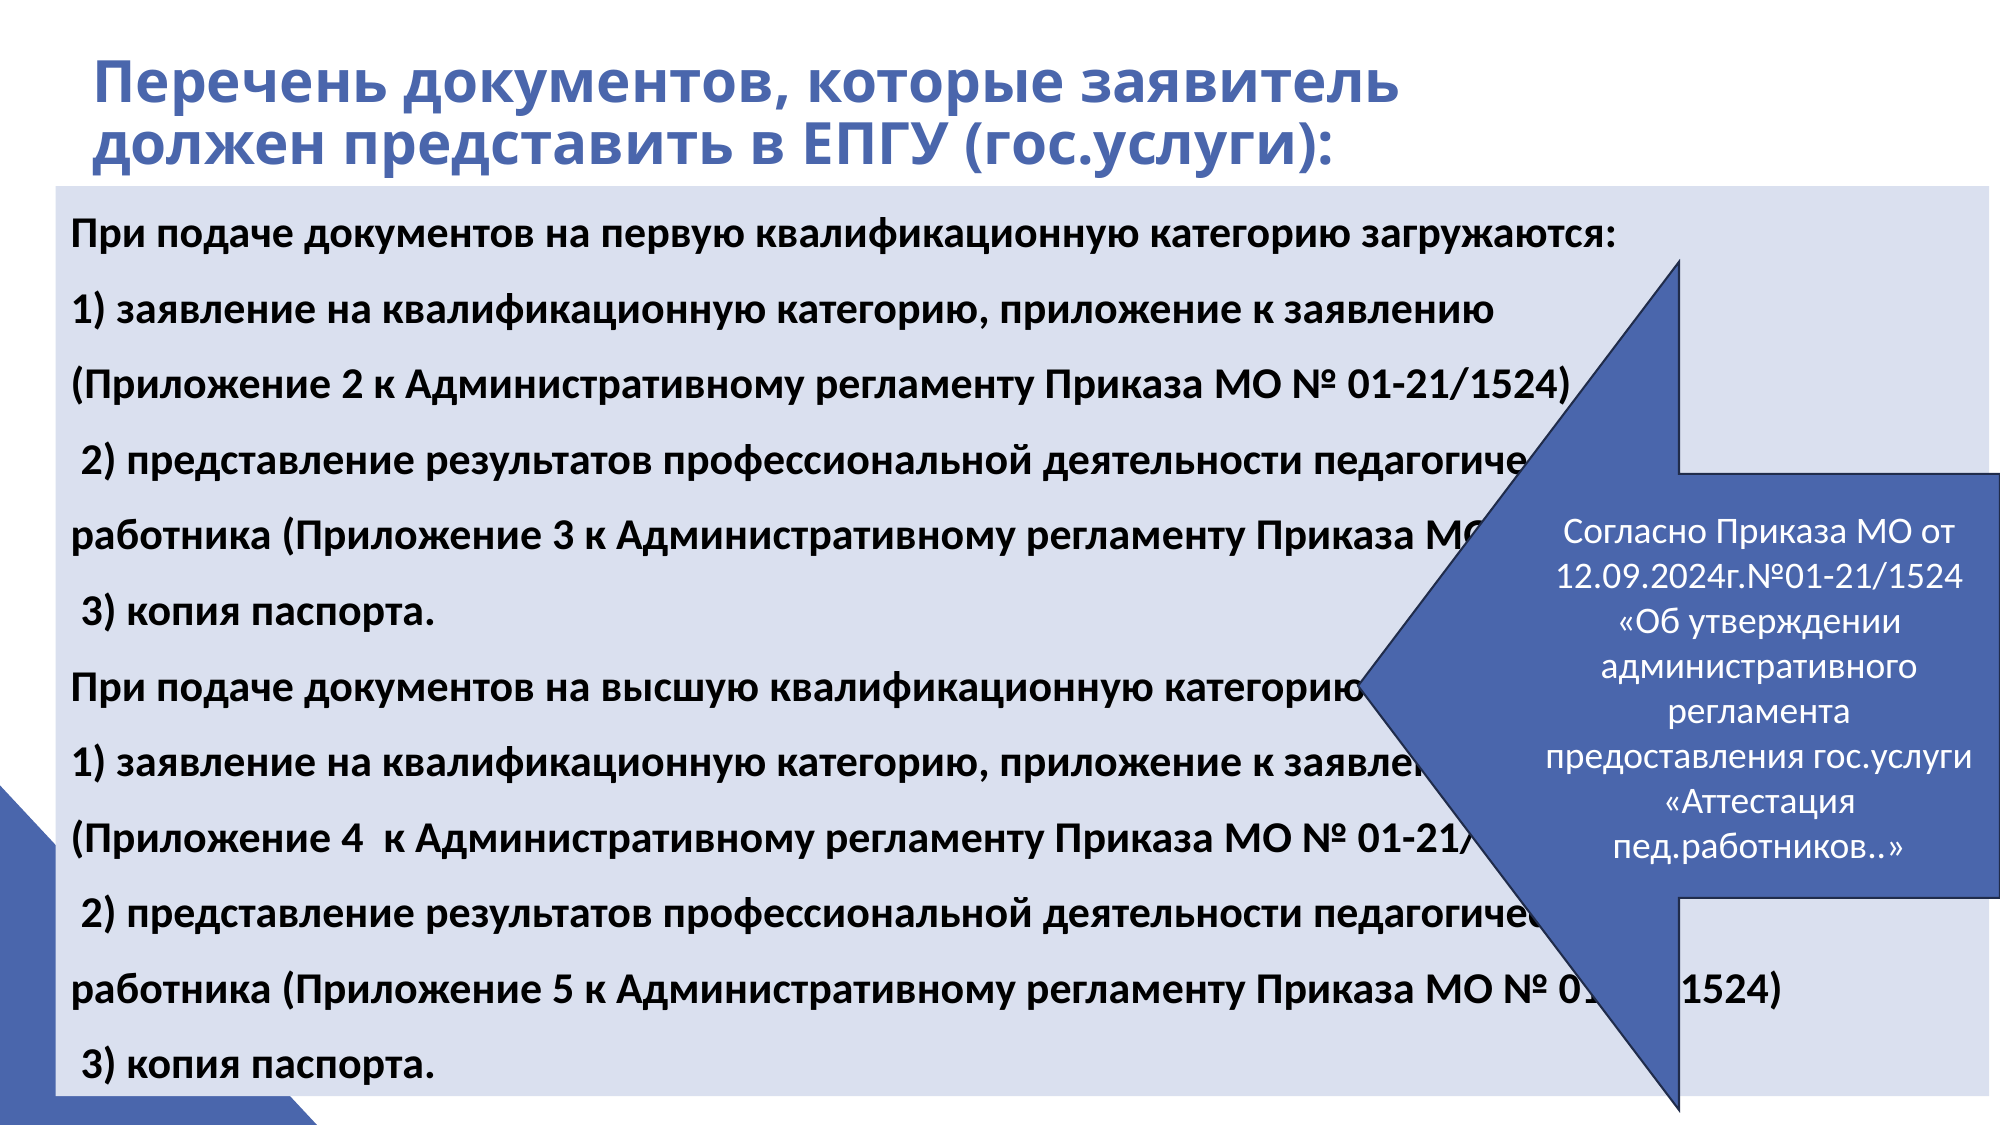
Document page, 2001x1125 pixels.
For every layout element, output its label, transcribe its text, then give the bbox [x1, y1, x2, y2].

list При подаче документов на первую квалификационную категорию загружаются: 1) заявление на квалификационную категорию, приложение к заявлению (Приложение 2 к Административному регламенту Приказа МО № 01-21/1524) 2) представление результатов профессиональной деятельности педагогического работника (Приложение 3 к Административному регламенту Приказа МО № 01-21/1524) 3) копия паспорта. При подаче документов на высшую квалификационную категорию загружаются: 1) заявление на квалификационную категорию, приложение к заявлению (Приложение 4 к Административному регламенту Приказа МО № 01-21/1524) 2) представление результатов профессиональной деятельности педагогического работника (Приложение 5 к Административному регламенту Приказа МО № 01-21/1524) 3) копия паспорта. [55, 186, 1990, 1097]
title Перечень документов, которые заявитель должен представить в ЕПГУ (гос.услуги): [77, 28, 1639, 186]
text_box Согласно Приказа МО от 12.09.2024г.№01-21/1524 «Об утверждении административного регламента предоставления гос.услуги «Аттестация пед.работников..» [1356, 258, 2000, 1113]
